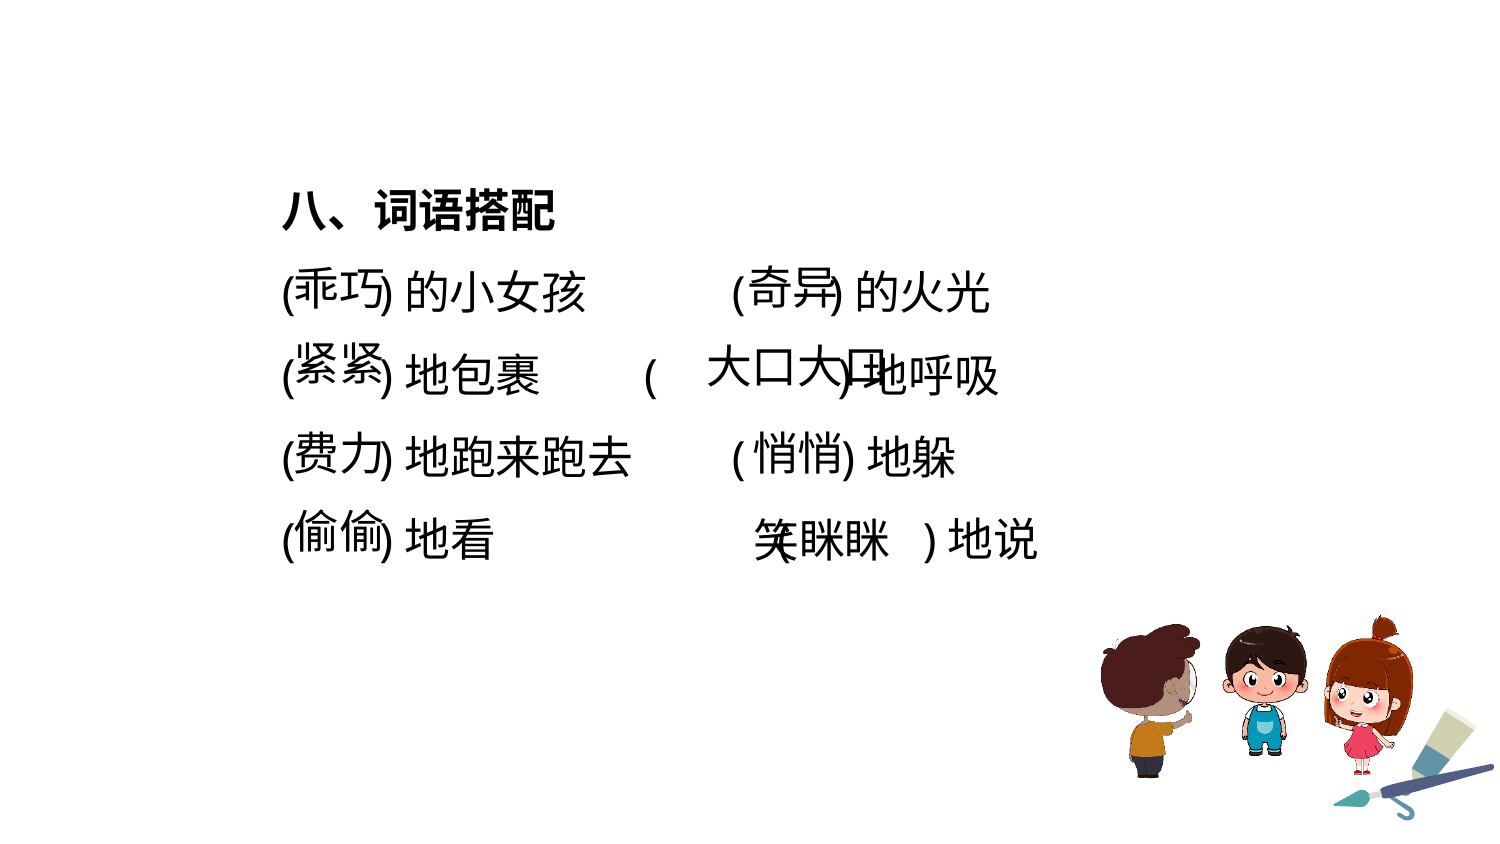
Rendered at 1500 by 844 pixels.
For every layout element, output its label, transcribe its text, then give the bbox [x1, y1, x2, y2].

text_box 悄悄 [737, 417, 859, 488]
text_box 笑眯眯 [738, 504, 906, 574]
text_box 八、词语搭配 ( )的小女孩 ( )的火光 ( )地包裹 ( )地呼吸 ( )地跑来跑去 ( )地躲 ( )地看 ( )地说 [267, 146, 1361, 574]
text_box 大口大口 [691, 329, 904, 400]
text_box 偷偷 [279, 495, 401, 566]
picture [1071, 587, 1438, 797]
text_box 乖巧 [279, 252, 401, 322]
text_box 紧紧 [279, 327, 401, 397]
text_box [1358, 708, 1481, 844]
text_box 奇异 [732, 251, 854, 321]
text_box 费力 [279, 417, 401, 488]
